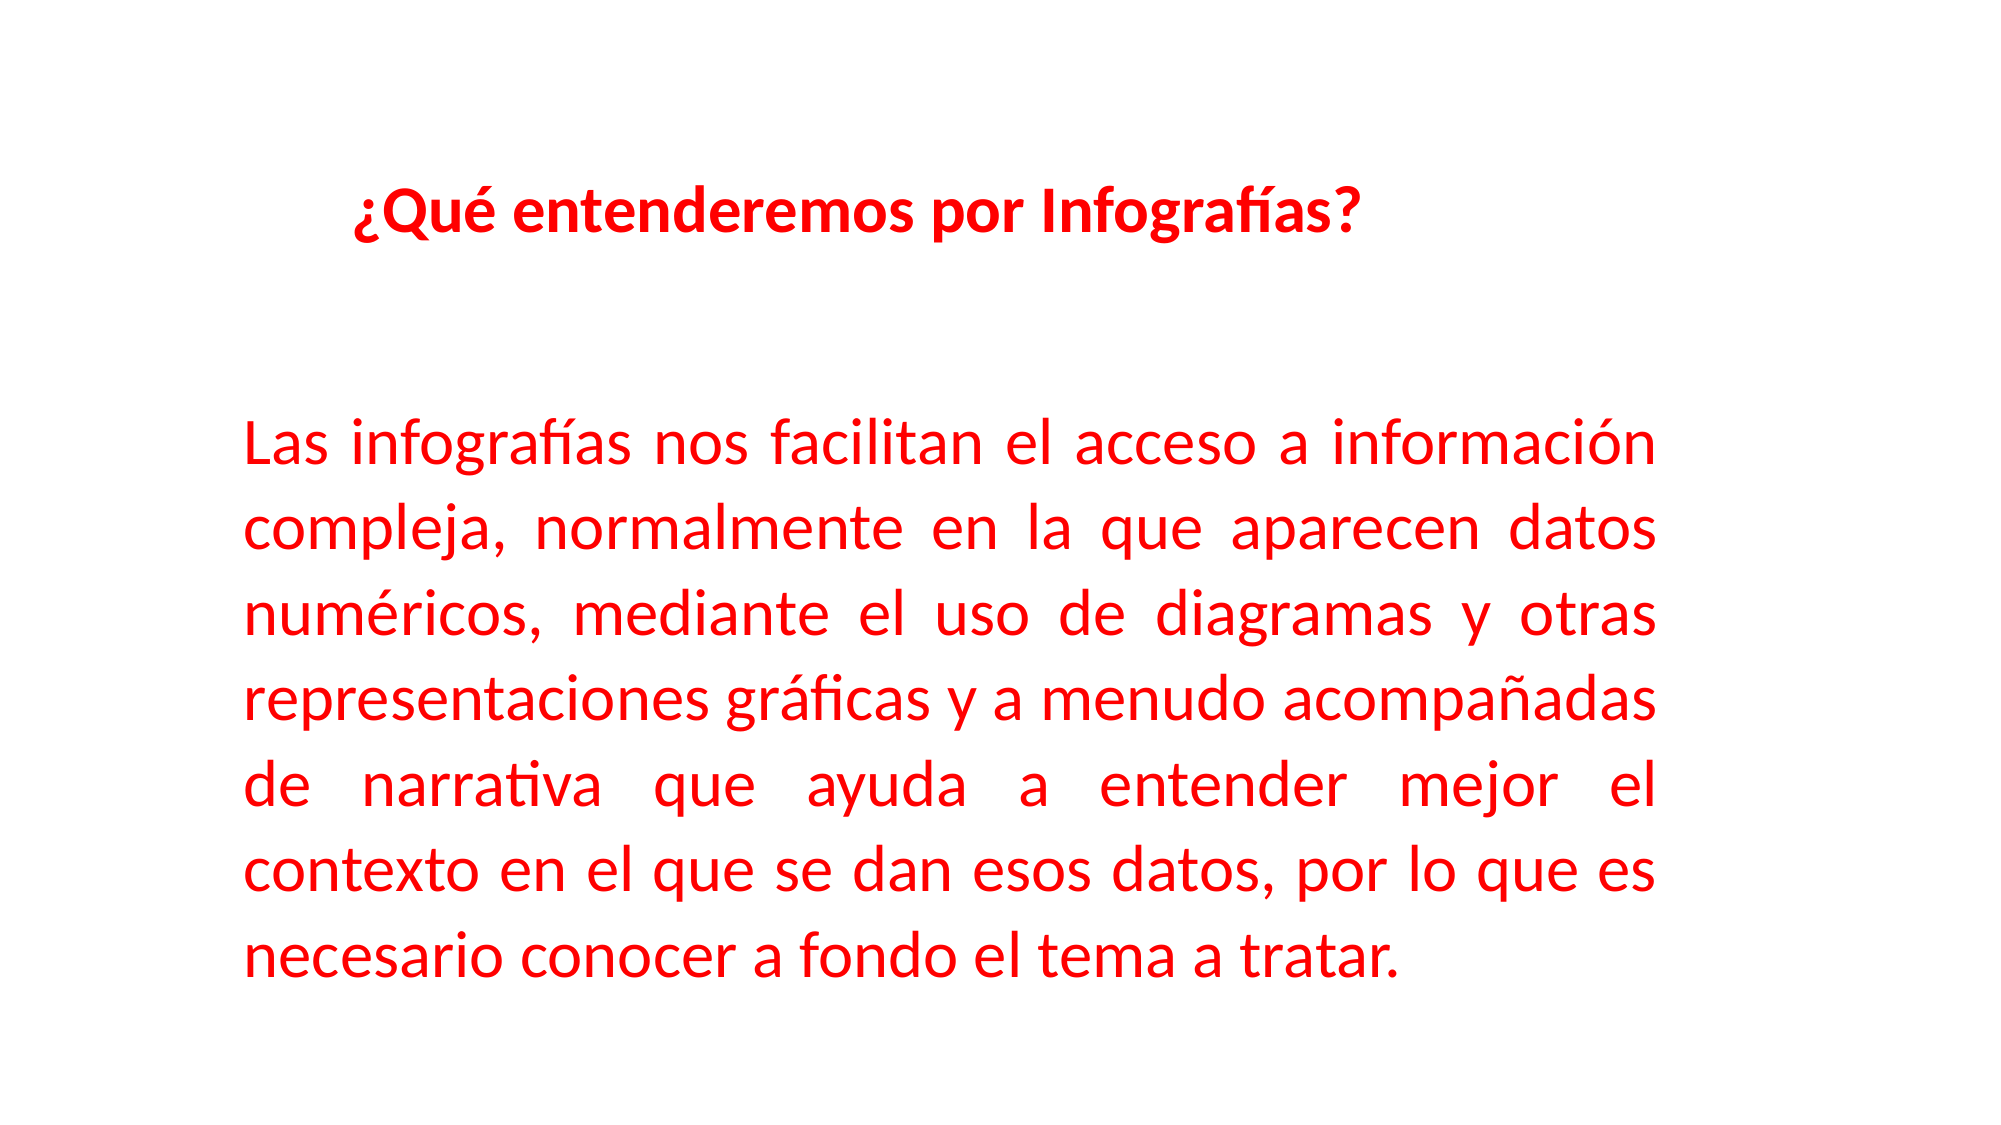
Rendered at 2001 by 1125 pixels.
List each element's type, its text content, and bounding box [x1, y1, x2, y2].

text_box Las infografías nos facilitan el acceso a información compleja, normalmente en la que aparecen datos numéricos, mediante el uso de diagramas y otras representaciones gráficas y a menudo acompañadas de narrativa que ayuda a entender mejor el contexto en el que se dan esos datos, por lo que es necesario conocer a fondo el tema a tratar. [229, 384, 1674, 998]
text_box ¿Qué entenderemos por Infografías? [336, 158, 1532, 254]
